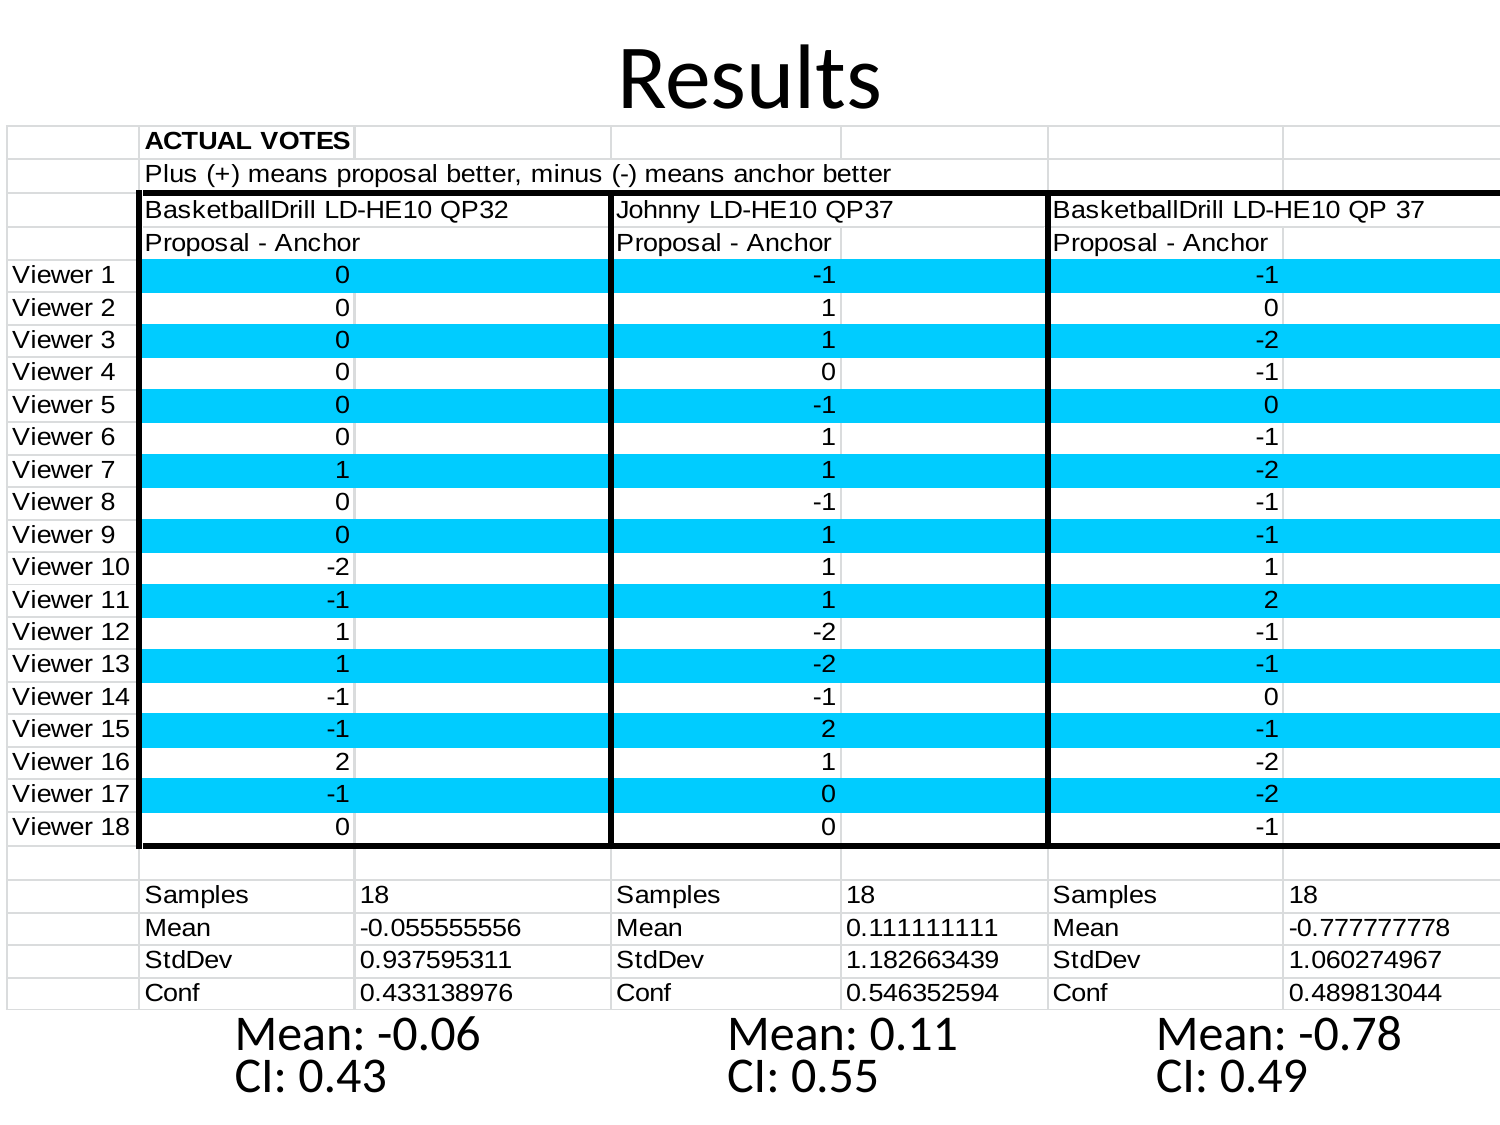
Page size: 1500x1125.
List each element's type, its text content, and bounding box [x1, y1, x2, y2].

text_box Mean: -0.78 CI: 0.49 [1141, 1020, 1418, 1110]
title Results [75, 7, 1425, 123]
text_box Mean: 0.11 CI: 0.55 [712, 1020, 974, 1110]
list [5, 125, 1500, 1012]
text_box Mean: -0.06 CI: 0.43 [219, 1020, 496, 1110]
